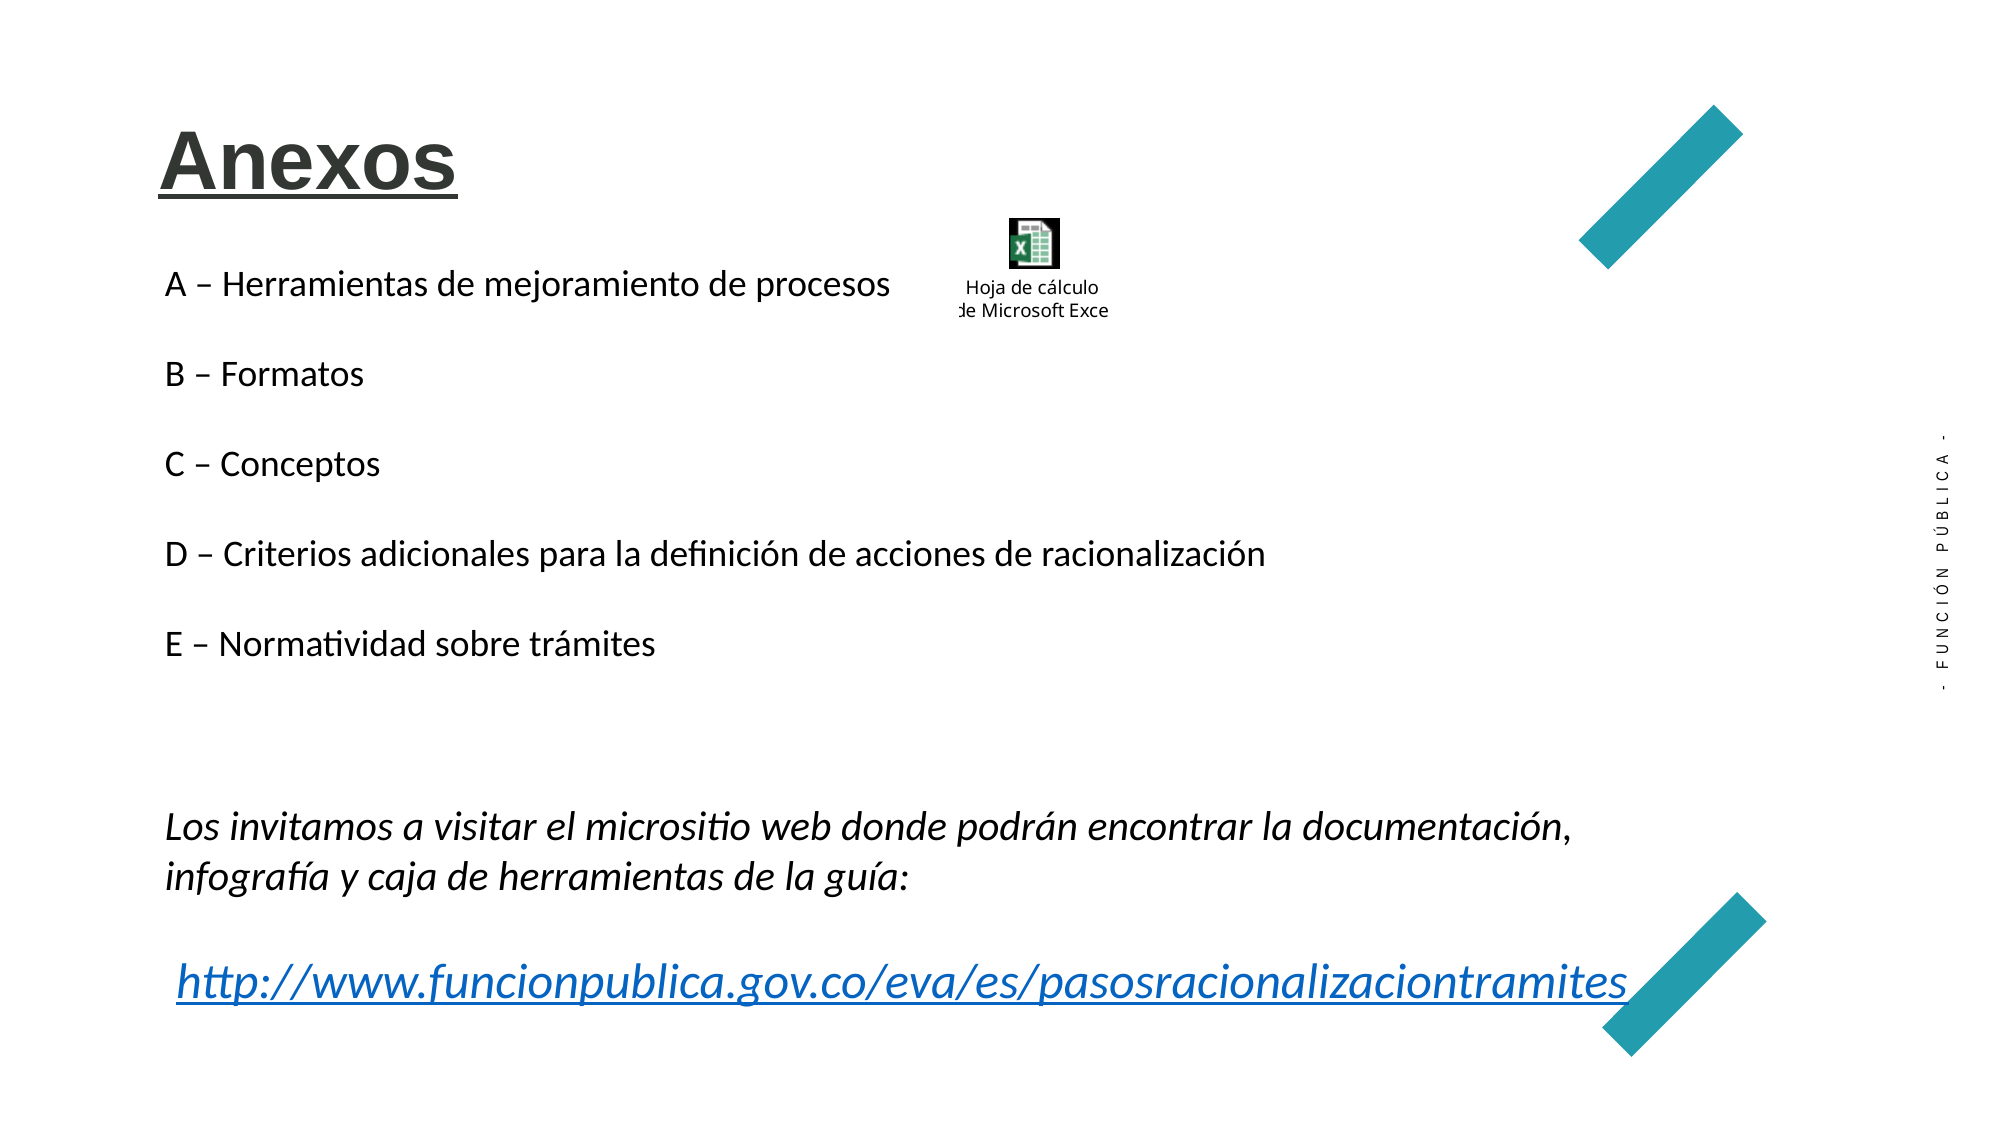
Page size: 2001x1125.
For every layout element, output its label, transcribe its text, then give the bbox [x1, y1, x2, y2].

text_box Anexos [143, 99, 1926, 214]
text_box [1593, 119, 1752, 1043]
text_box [959, 218, 1110, 345]
text_box A – Herramientas de mejoramiento de procesos B – Formatos C – Conceptos D – Criterios adicionales para la definición de acciones de racionalización E – Normatividad sobre trámites Los invitamos a visitar el micrositio web donde podrán encontrar la documentación, infografía y caja de herramientas de la guía: http://www.funcionpublica.gov.co/eva/es/pasosracionalizaciontramites [150, 251, 1593, 1017]
